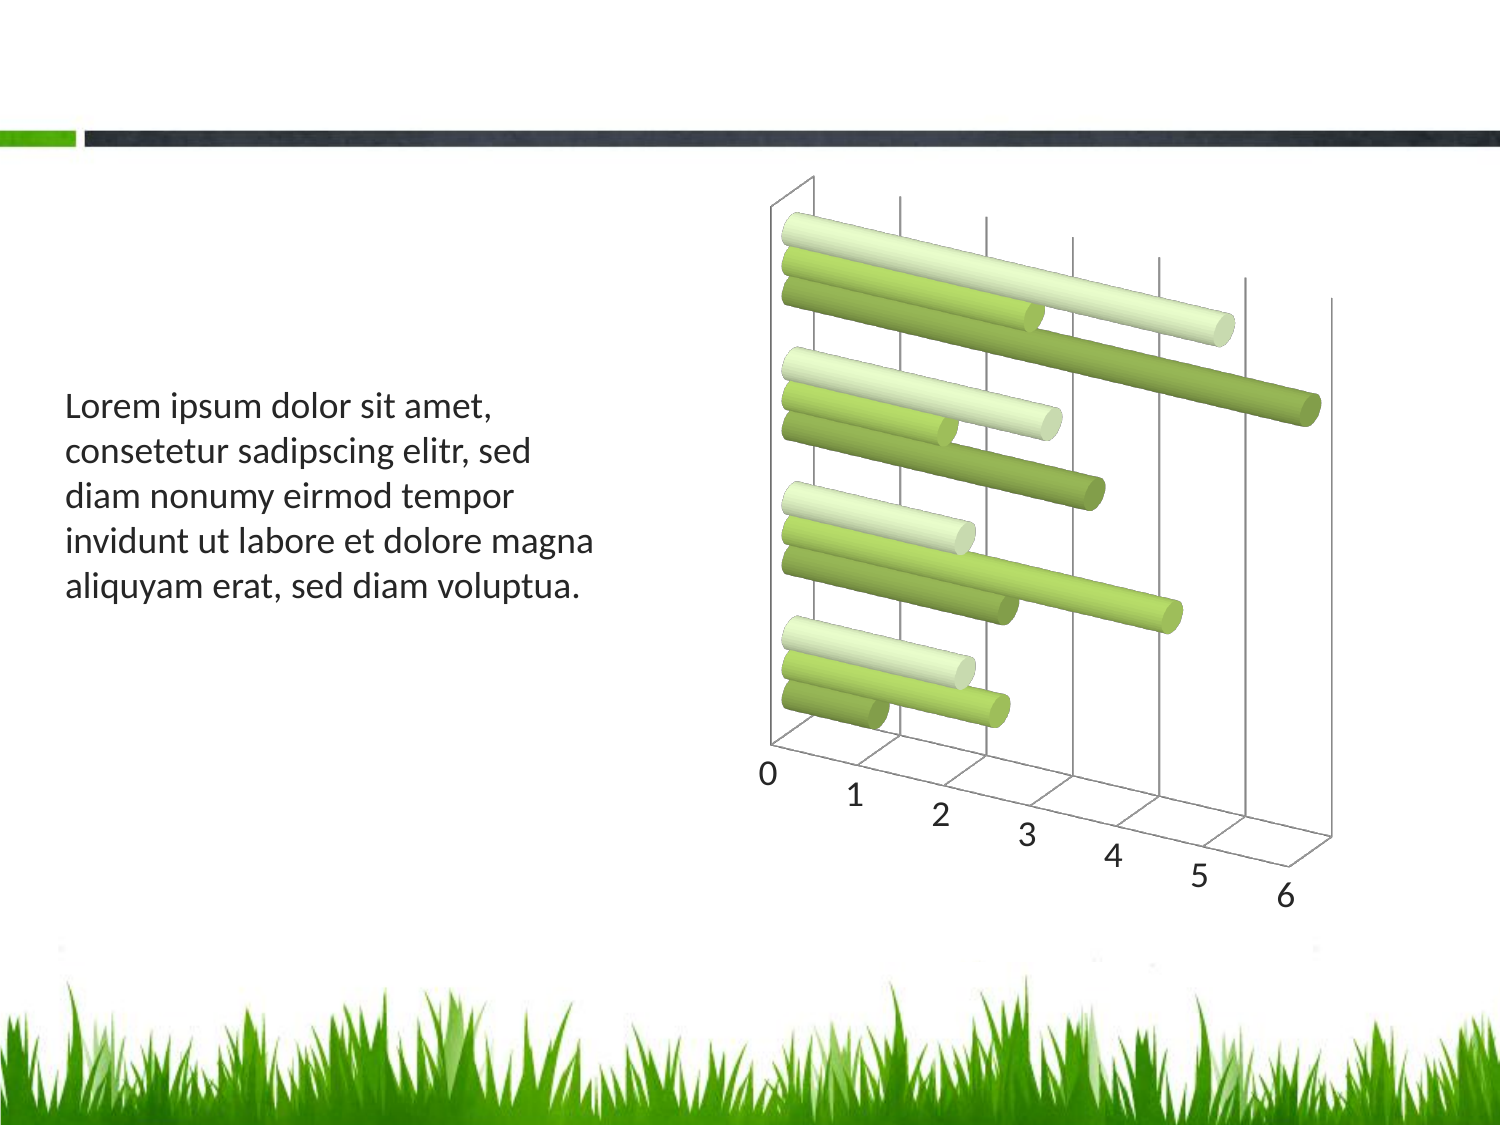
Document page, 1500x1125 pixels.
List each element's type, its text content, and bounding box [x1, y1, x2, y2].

text_box Lorem ipsum dolor sit amet, consetetur sadipscing elitr, sed diam nonumy eirmod tempor invidunt ut labore et dolore magna aliquyam erat, sed diam voluptua. [50, 373, 629, 614]
picture [0, 0, 1500, 1125]
chart [641, 160, 1424, 918]
